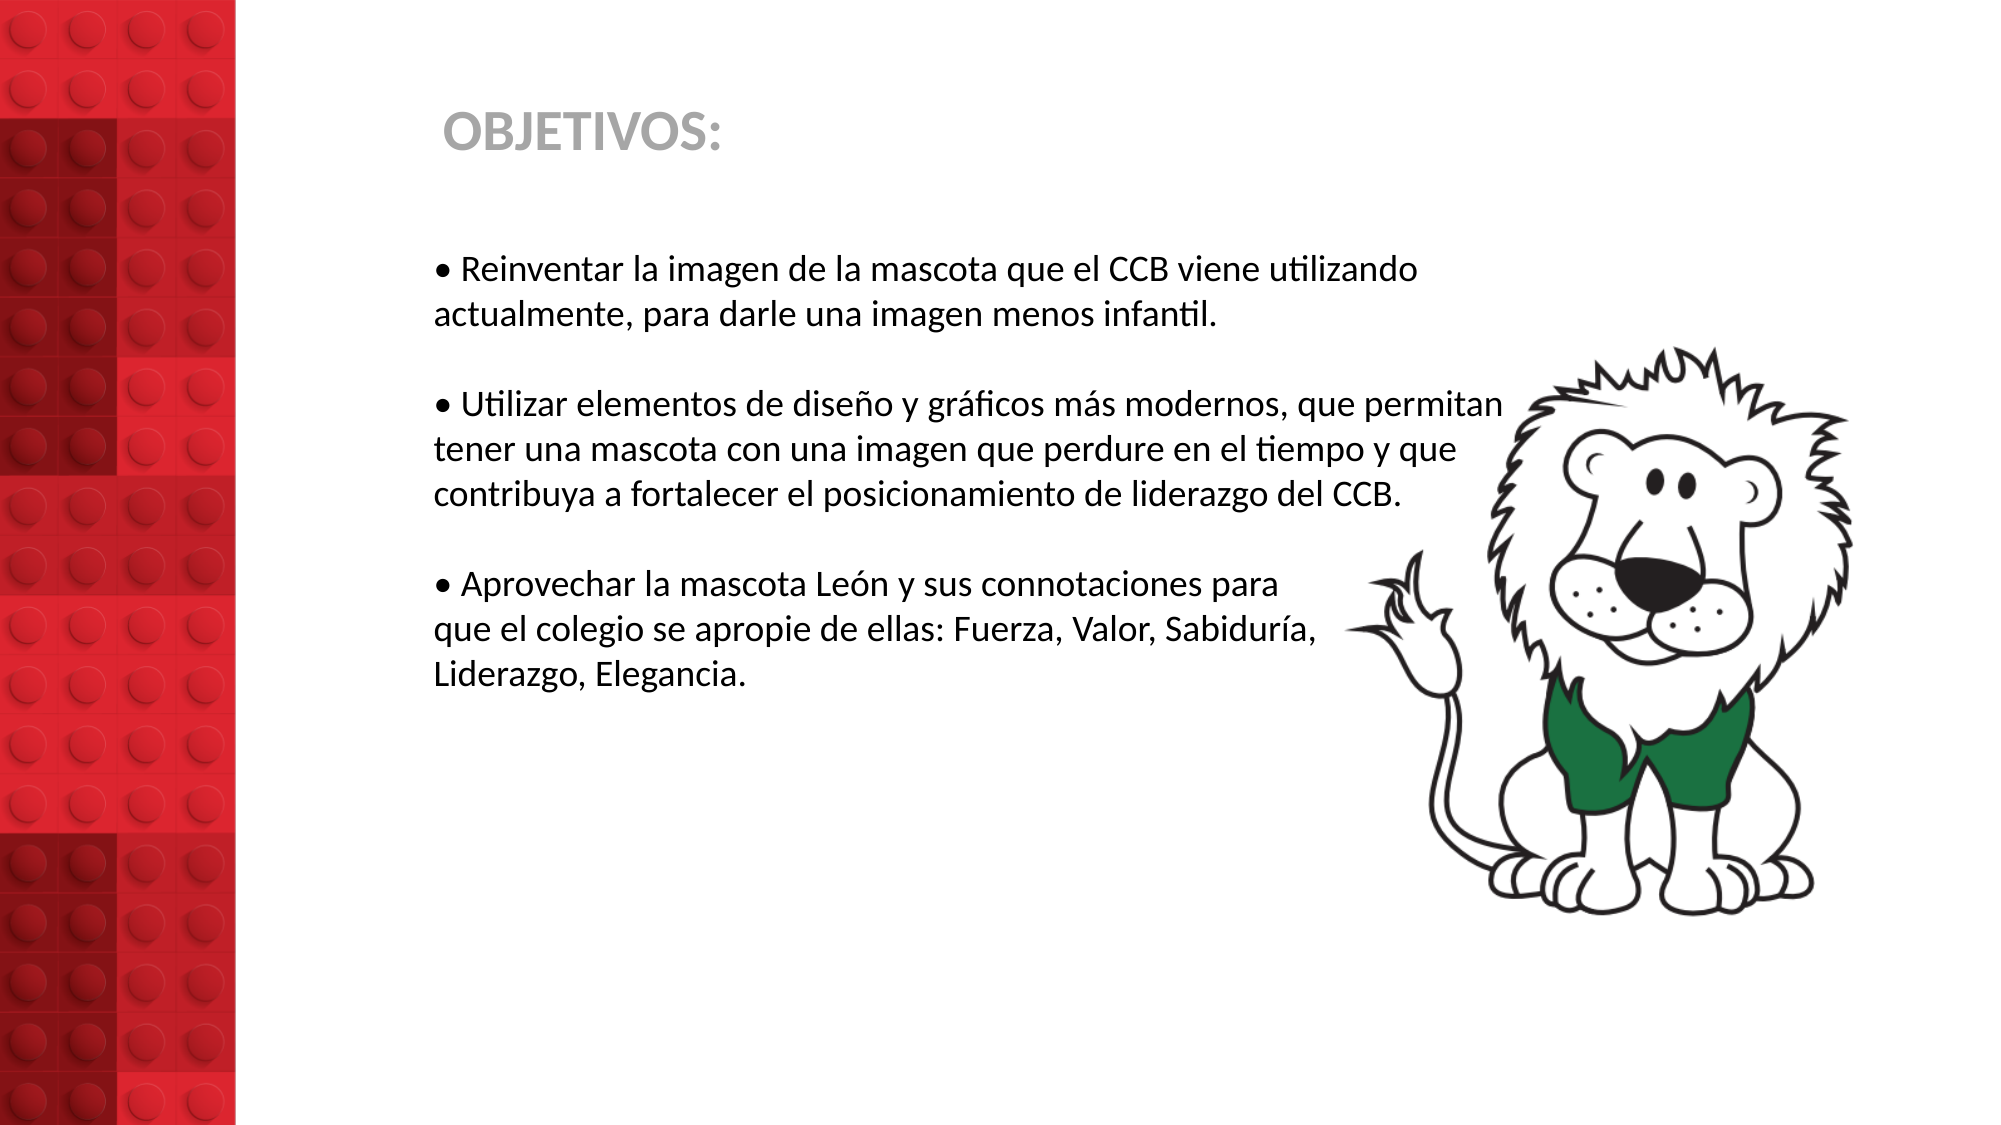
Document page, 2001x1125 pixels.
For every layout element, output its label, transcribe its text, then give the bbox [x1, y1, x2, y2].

picture [0, 0, 288, 1125]
picture [1313, 304, 1965, 953]
text_box • Reinventar la imagen de la mascota que el CCB viene utilizando actualmente, para darle una imagen menos infantil. • Utilizar elementos de diseño y gráficos más modernos, que permitan tener una mascota con una imagen que perdure en el tiempo y que contribuya a fortalecer el posicionamiento de liderazgo del CCB. • Aprovechar la mascota León y sus connotaciones para que el colegio se apropie de ellas: Fuerza, Valor, Sabiduría, Liderazgo, Elegancia. [418, 236, 1551, 792]
text_box OBJETIVOS: [428, 84, 739, 170]
